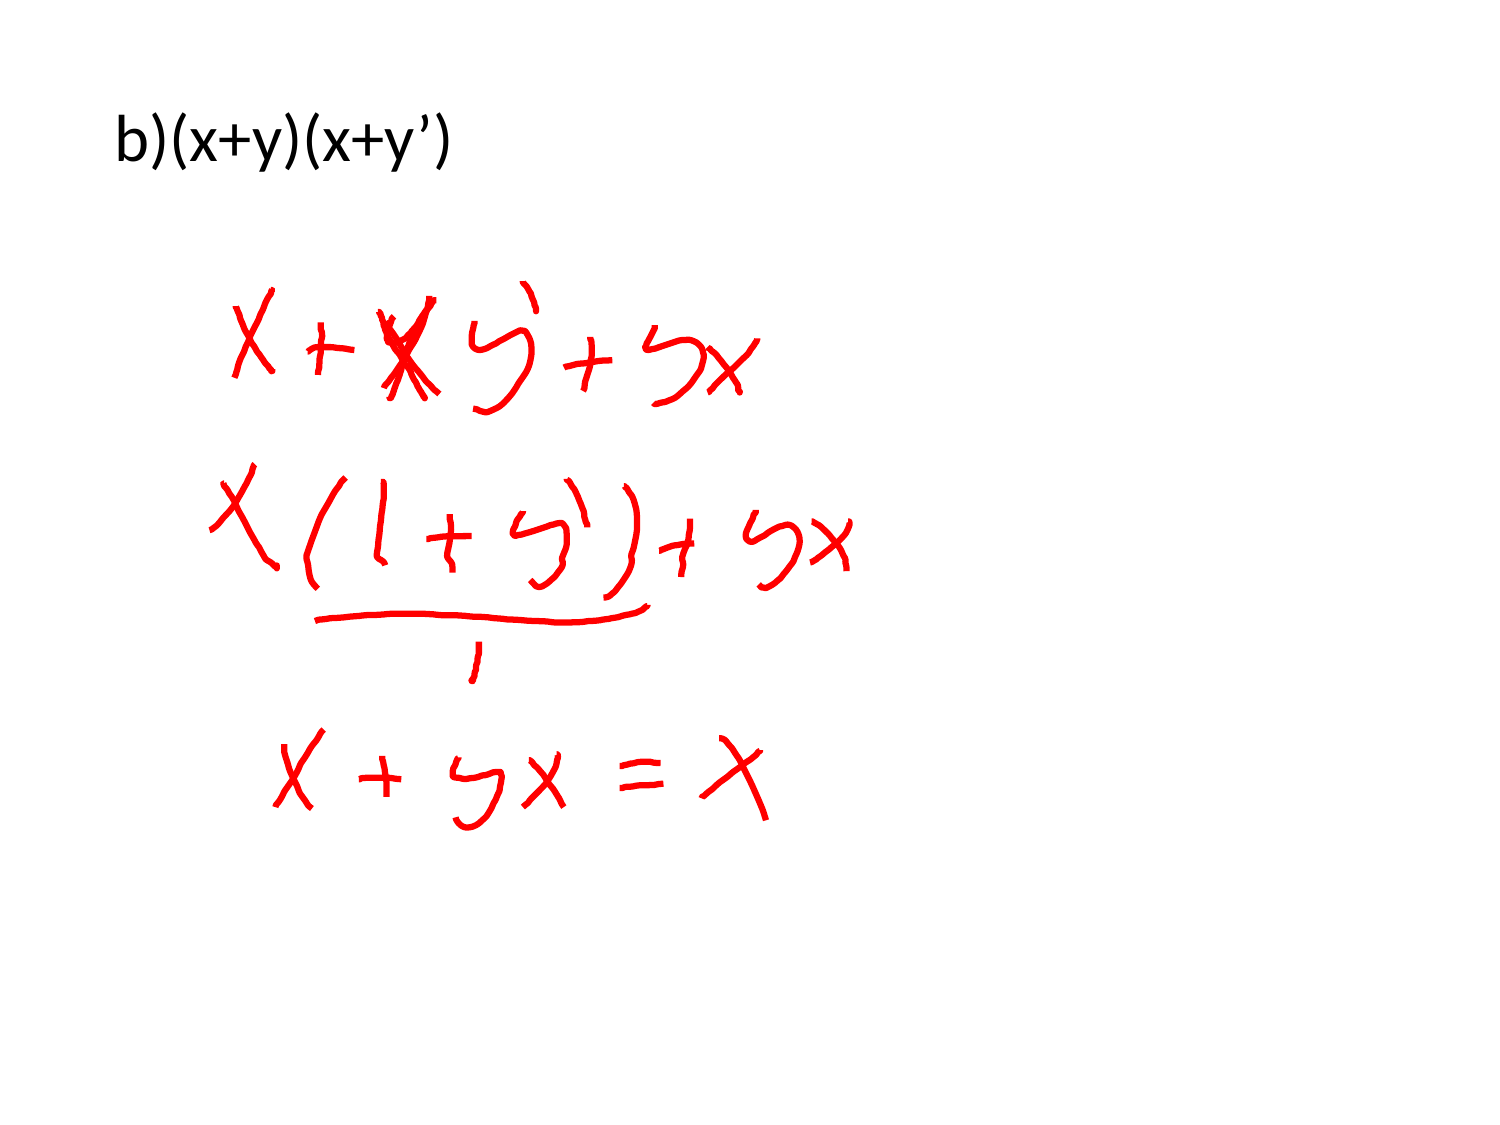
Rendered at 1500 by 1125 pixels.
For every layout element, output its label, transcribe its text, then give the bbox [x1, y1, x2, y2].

text_box b)(x+y)(x+y’) [99, 87, 775, 183]
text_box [209, 281, 850, 828]
